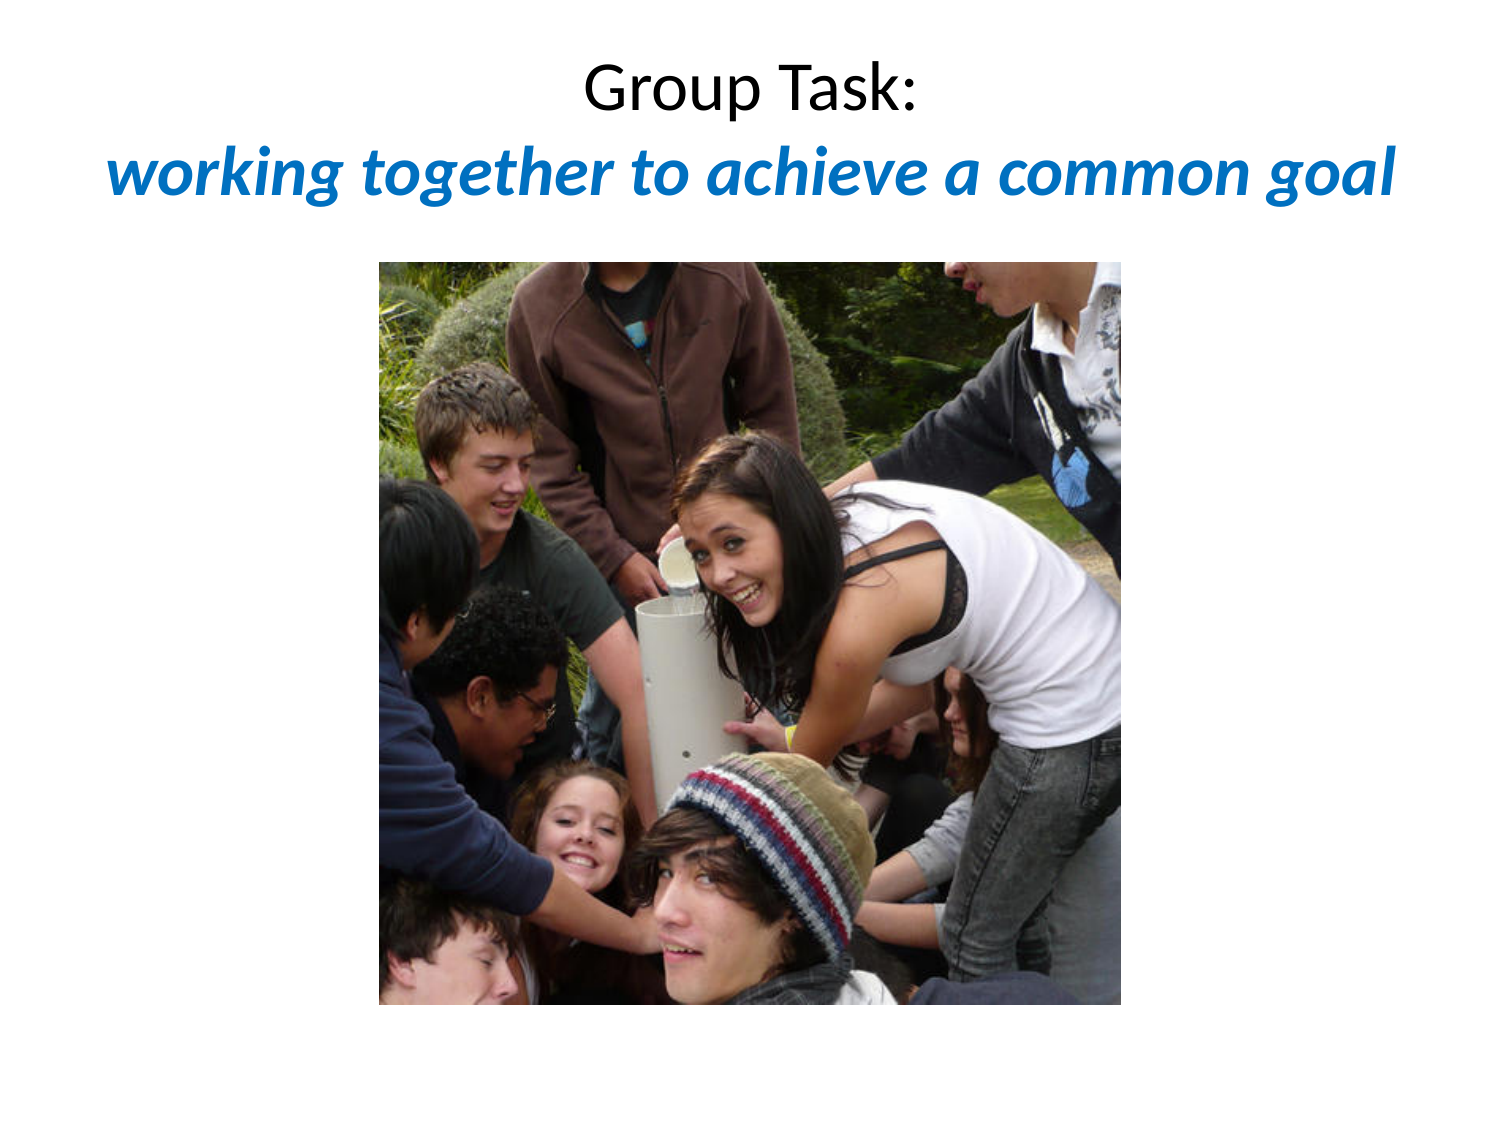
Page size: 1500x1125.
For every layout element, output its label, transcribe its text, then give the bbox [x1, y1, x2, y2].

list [379, 262, 1121, 1006]
title Group Task: working together to achieve a common goal [76, 30, 1427, 219]
